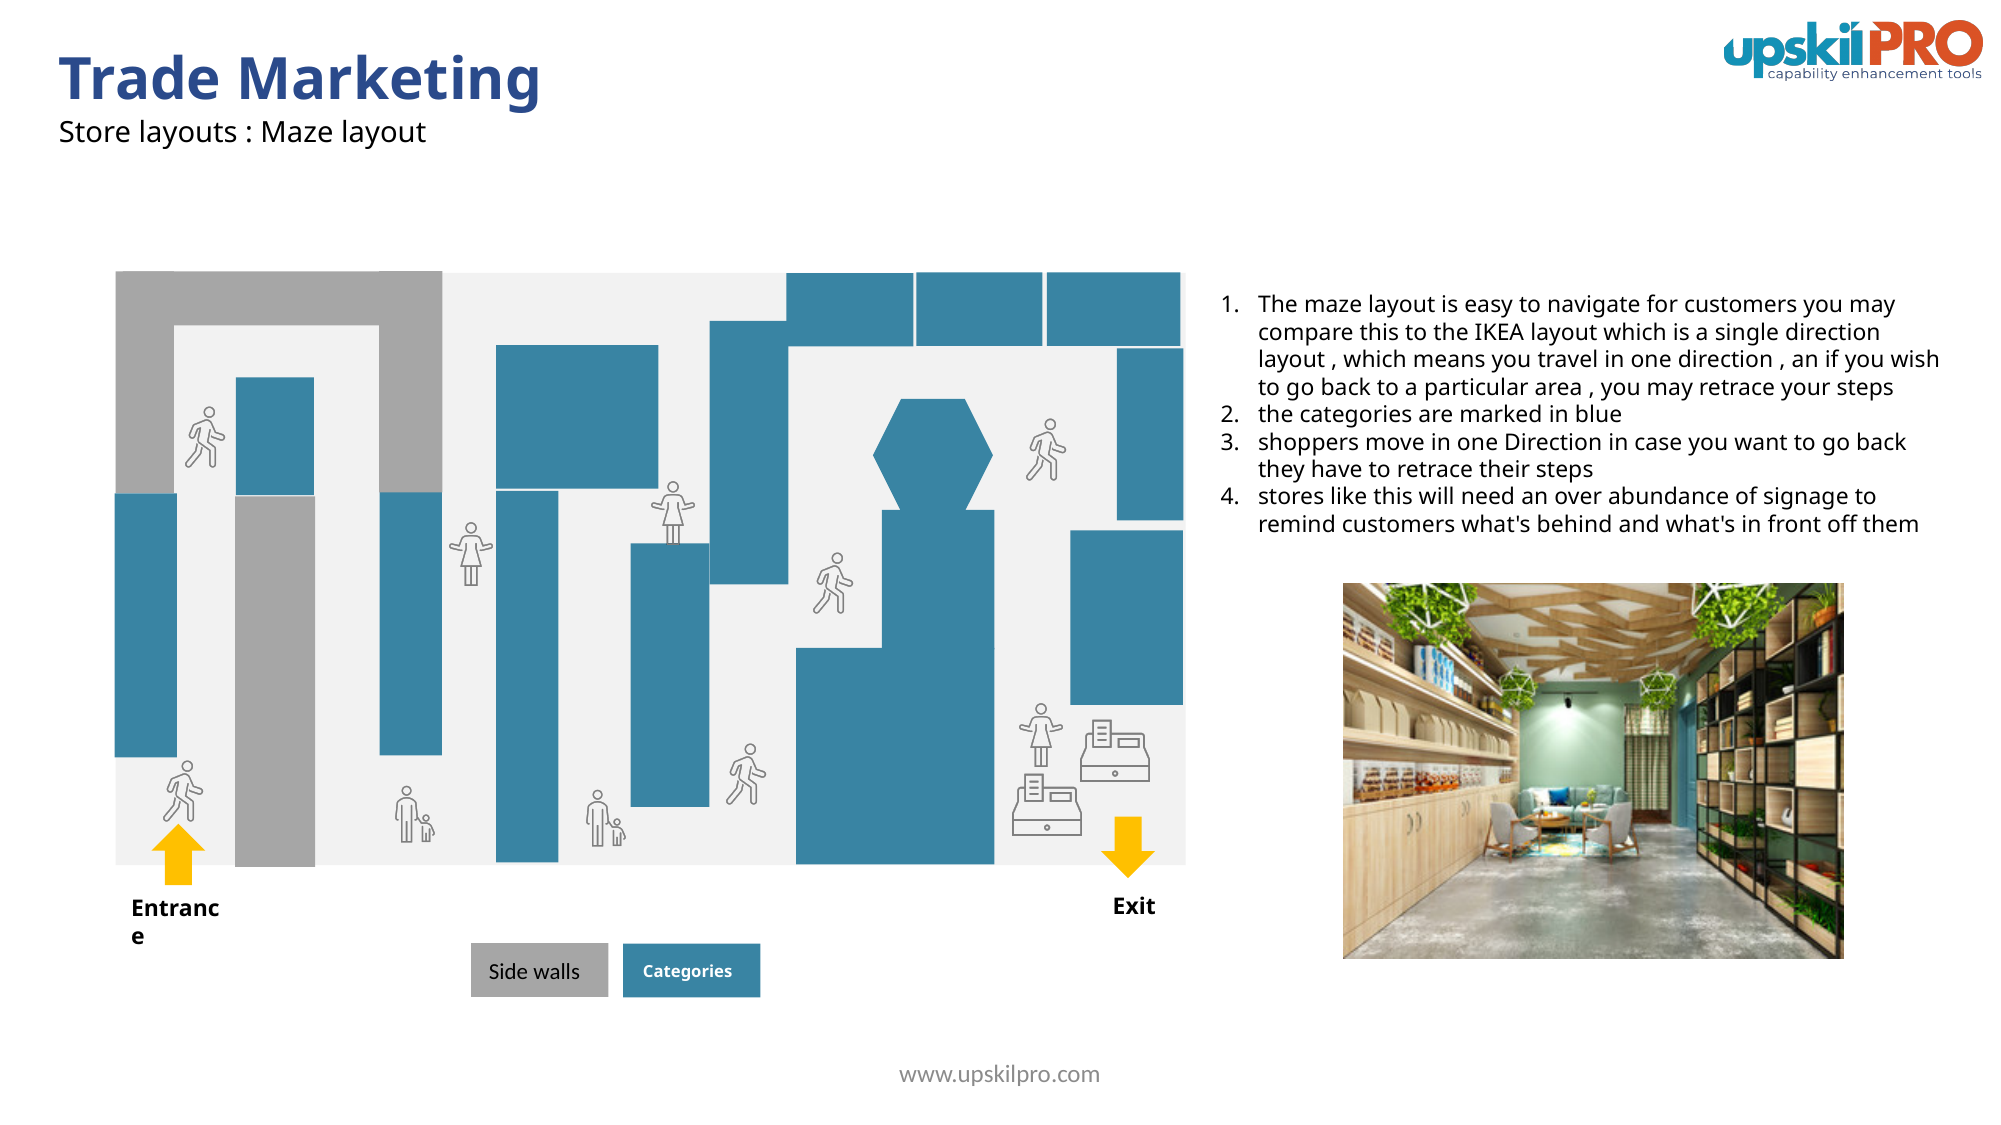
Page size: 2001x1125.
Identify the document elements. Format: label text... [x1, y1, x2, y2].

picture [437, 520, 505, 588]
picture [1012, 415, 1080, 484]
picture [1724, 20, 1983, 81]
picture [149, 757, 217, 825]
picture [1006, 701, 1075, 769]
picture [171, 403, 239, 471]
picture [572, 784, 640, 853]
picture [639, 479, 707, 547]
text_box Trade Marketing Store layouts : Maze layout [44, 34, 1349, 157]
picture [380, 780, 449, 849]
text_box The maze layout is easy to navigate for customers you may compare this to the IKEA layout which is a single direction layout , which means you travel in one direction , an if you wish to go back to a particular area , you may retrace your steps the categories are marked in blue shoppers move in one Direction in case you want to go back they have to retrace their steps stores like this will need an over abundance of signage to remind customers what's behind and what's in front off them [1205, 282, 1969, 545]
picture [799, 549, 867, 617]
picture [1343, 583, 1844, 959]
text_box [114, 270, 1198, 930]
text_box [470, 943, 761, 998]
footer www.upskilpro.com [662, 1042, 1338, 1103]
picture [712, 740, 780, 808]
